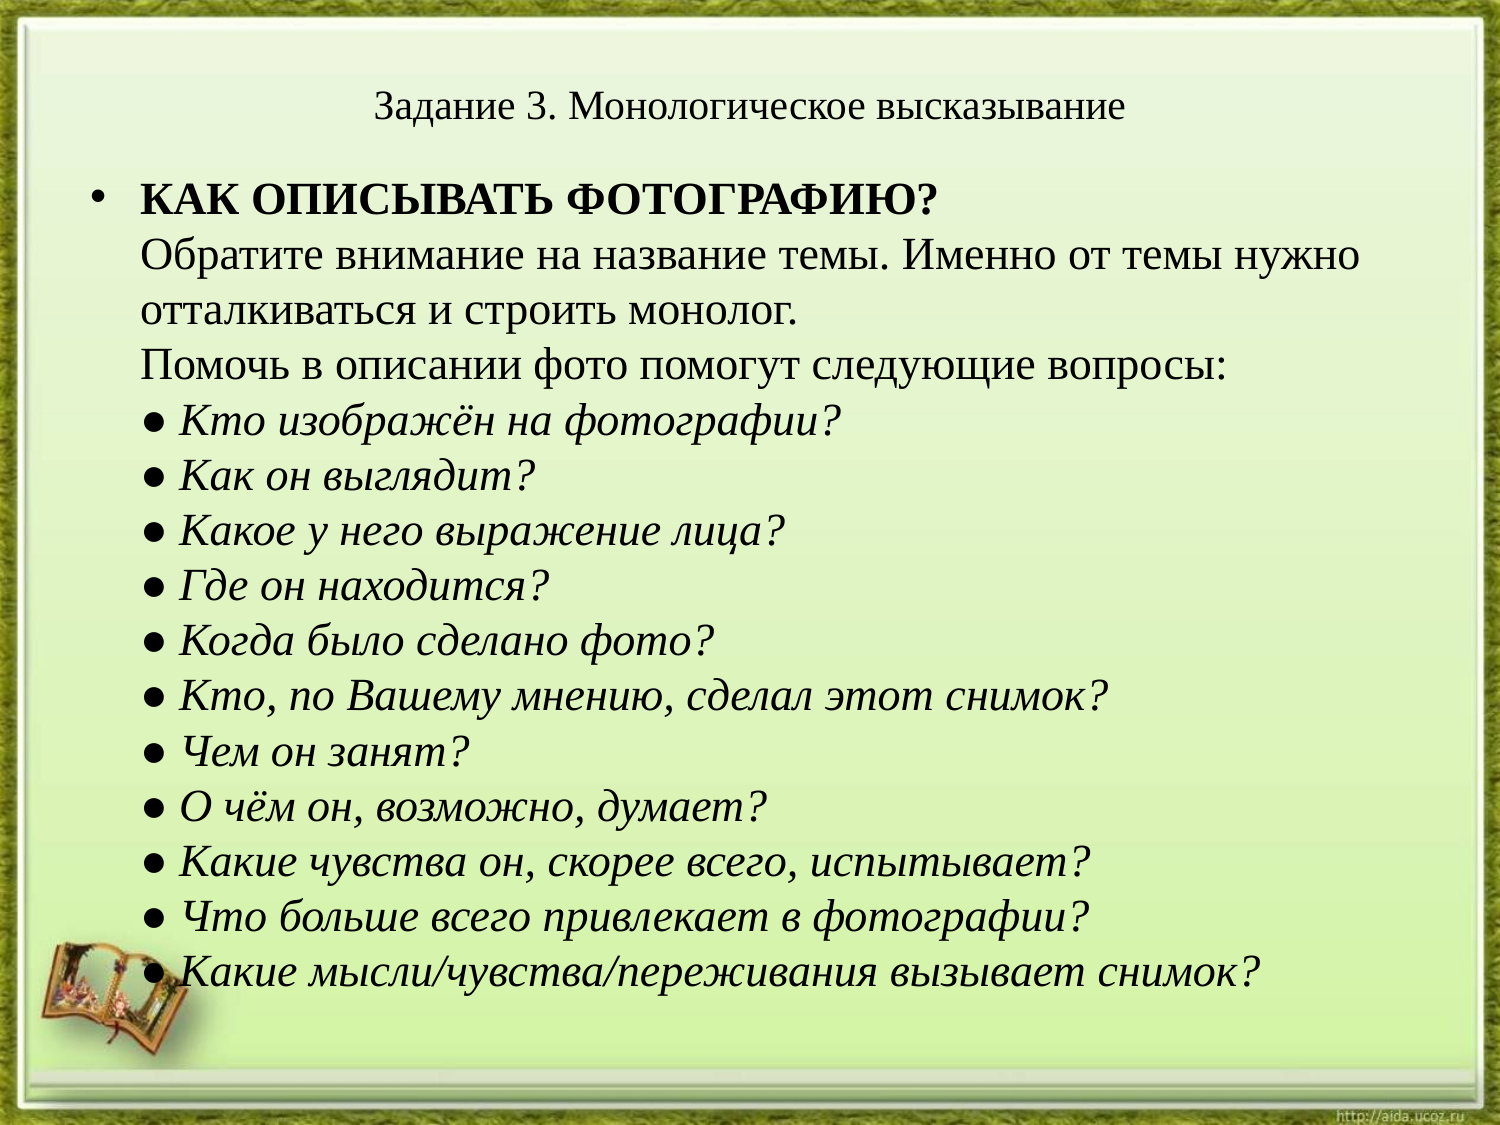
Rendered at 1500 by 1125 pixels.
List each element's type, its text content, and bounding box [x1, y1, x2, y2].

list КАК ОПИСЫВАТЬ ФОТОГРАФИЮ? Обратите внимание на название темы. Именно от темы нужно отталкиваться и строить монолог. Помочь в описании фото помогут следующие вопросы: ● Кто изображён на фотографии? ● Как он выглядит? ● Какое у него выражение лица? ● Где он находится? ● Когда было сделано фото? ● Кто, по Вашему мнению, сделал этот снимок? ● Чем он занят? ● О чём он, возможно, думает? ● Какие чувства он, скорее всего, испытывает? ● Что больше всего привлекает в фотографии? ● Какие мысли/чувства/переживания вызывает снимок? [75, 160, 1425, 1005]
title Задание 3. Монологическое высказывание [75, 45, 1425, 160]
picture [0, 0, 1500, 1125]
